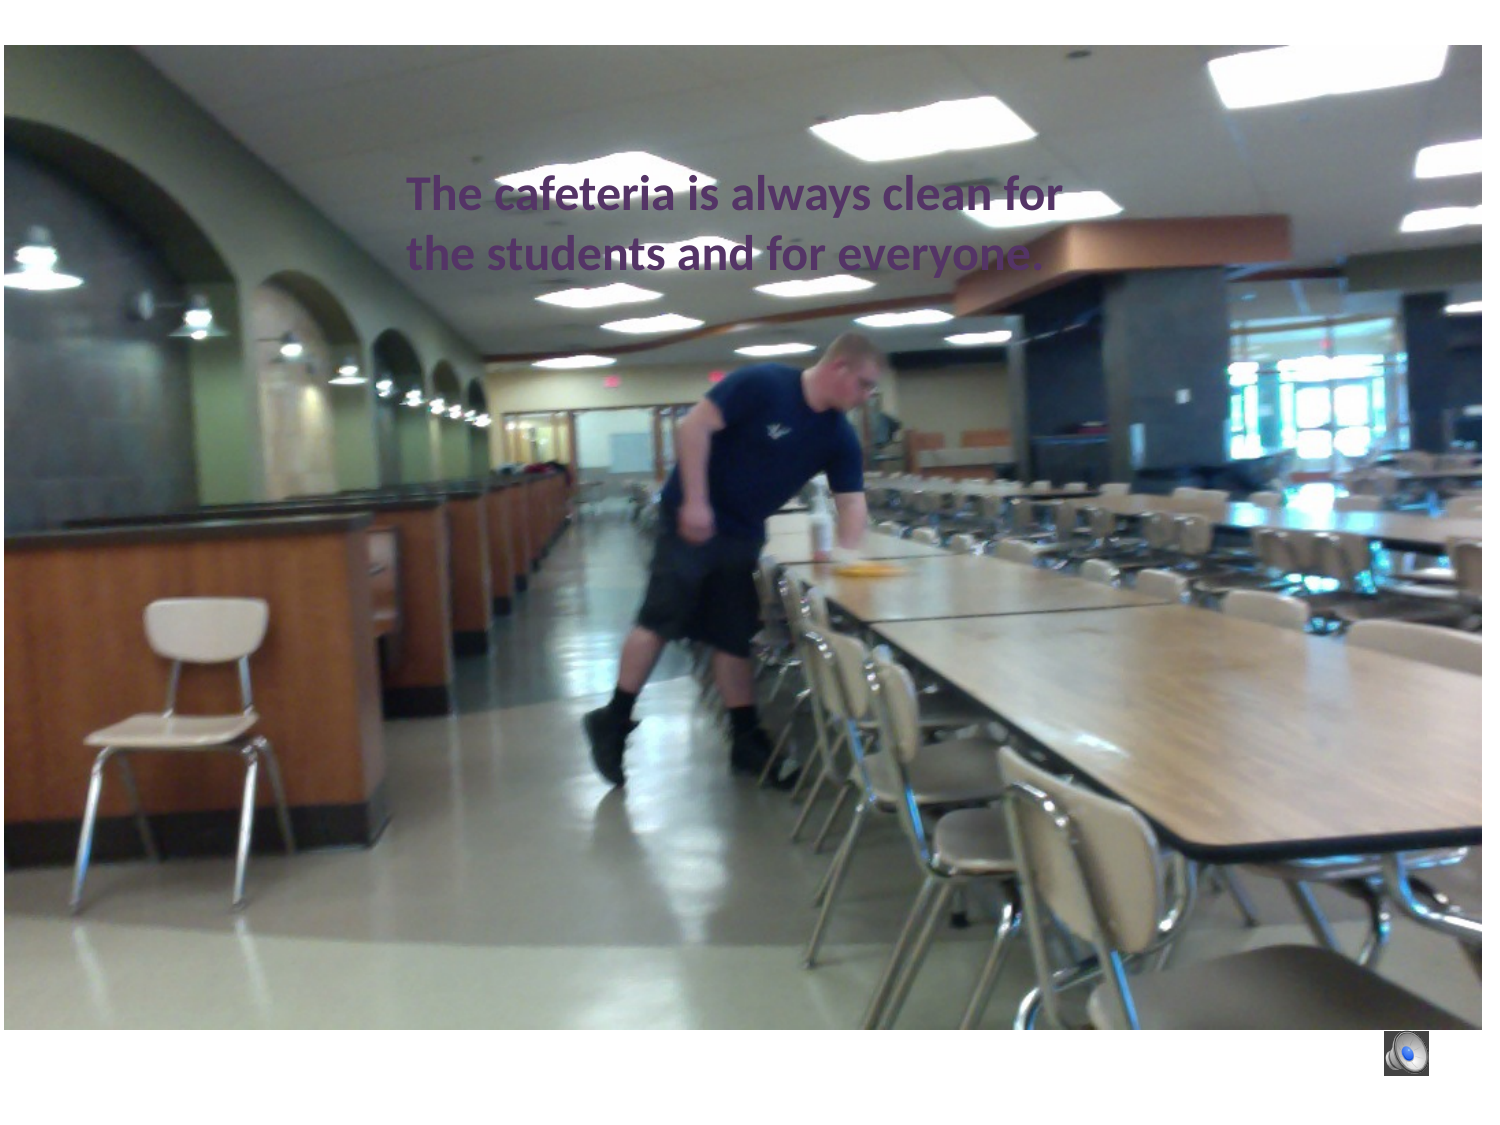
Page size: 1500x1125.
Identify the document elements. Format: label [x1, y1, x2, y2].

list [0, 44, 1500, 1031]
picture [1383, 1029, 1431, 1077]
